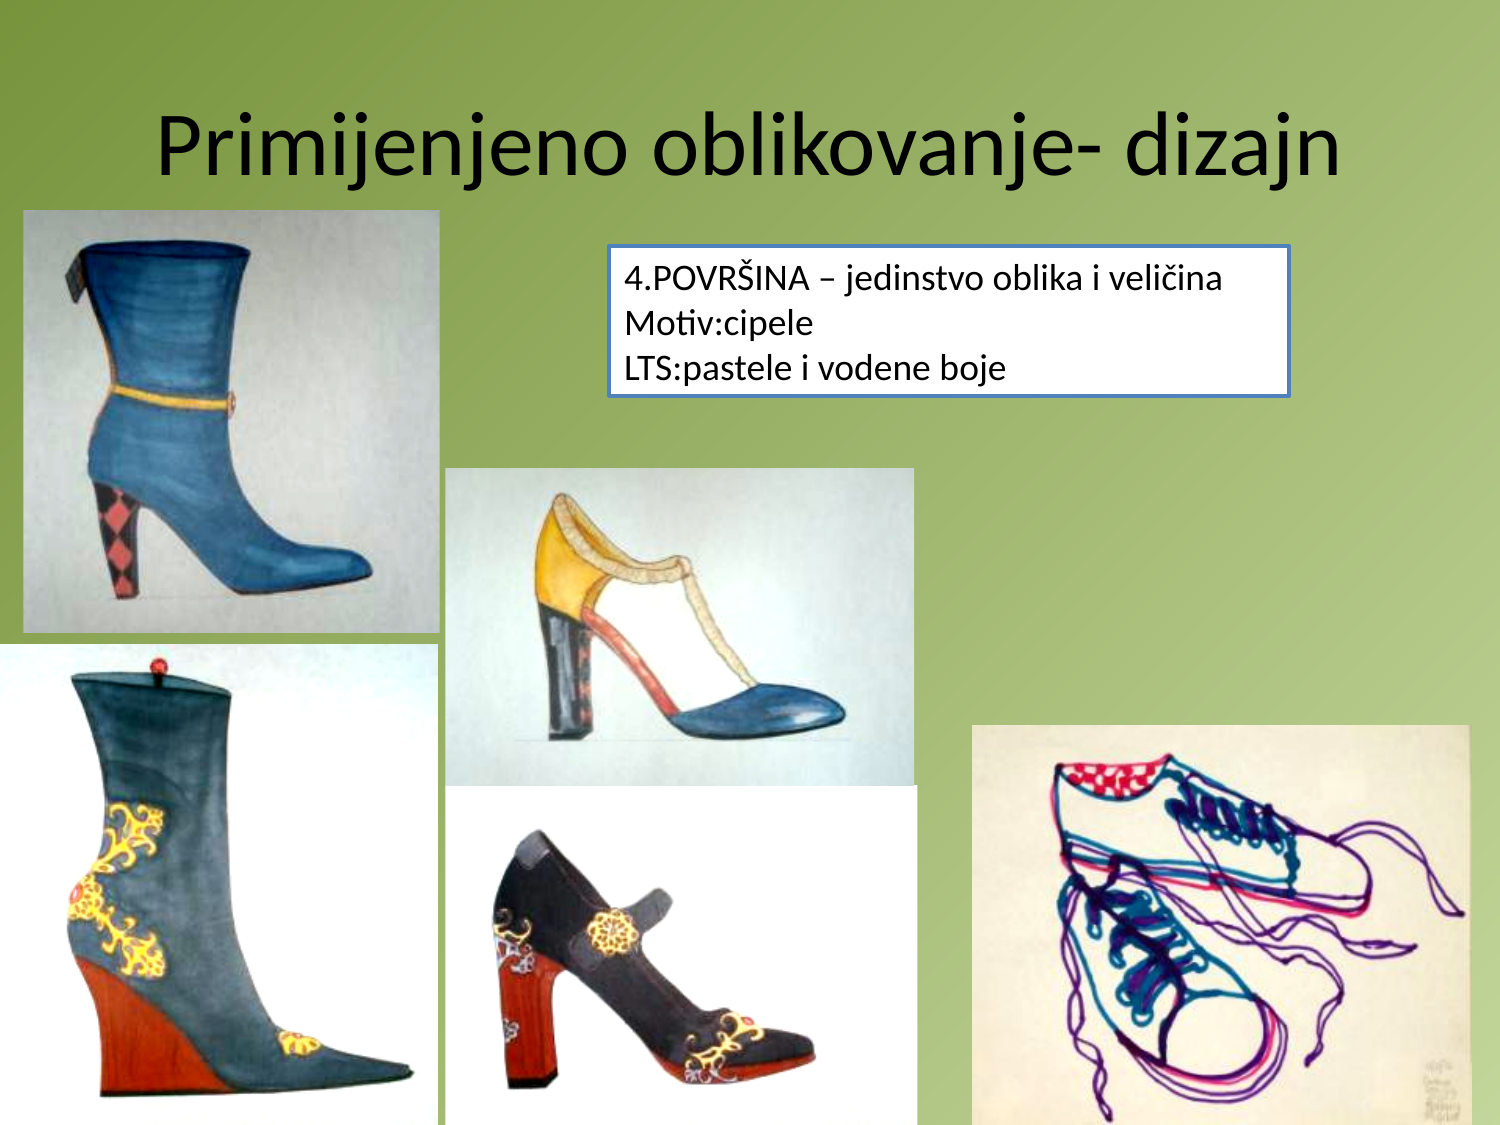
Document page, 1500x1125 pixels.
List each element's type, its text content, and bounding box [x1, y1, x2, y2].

picture [23, 210, 440, 633]
picture [0, 644, 439, 1125]
title Primijenjeno oblikovanje- dizajn [74, 44, 1426, 233]
text_box 4.POVRŠINA – jedinstvo oblika i veličina Motiv:cipele LTS:pastele i vodene boje [607, 244, 1291, 398]
picture [445, 468, 918, 1125]
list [972, 725, 1473, 1125]
